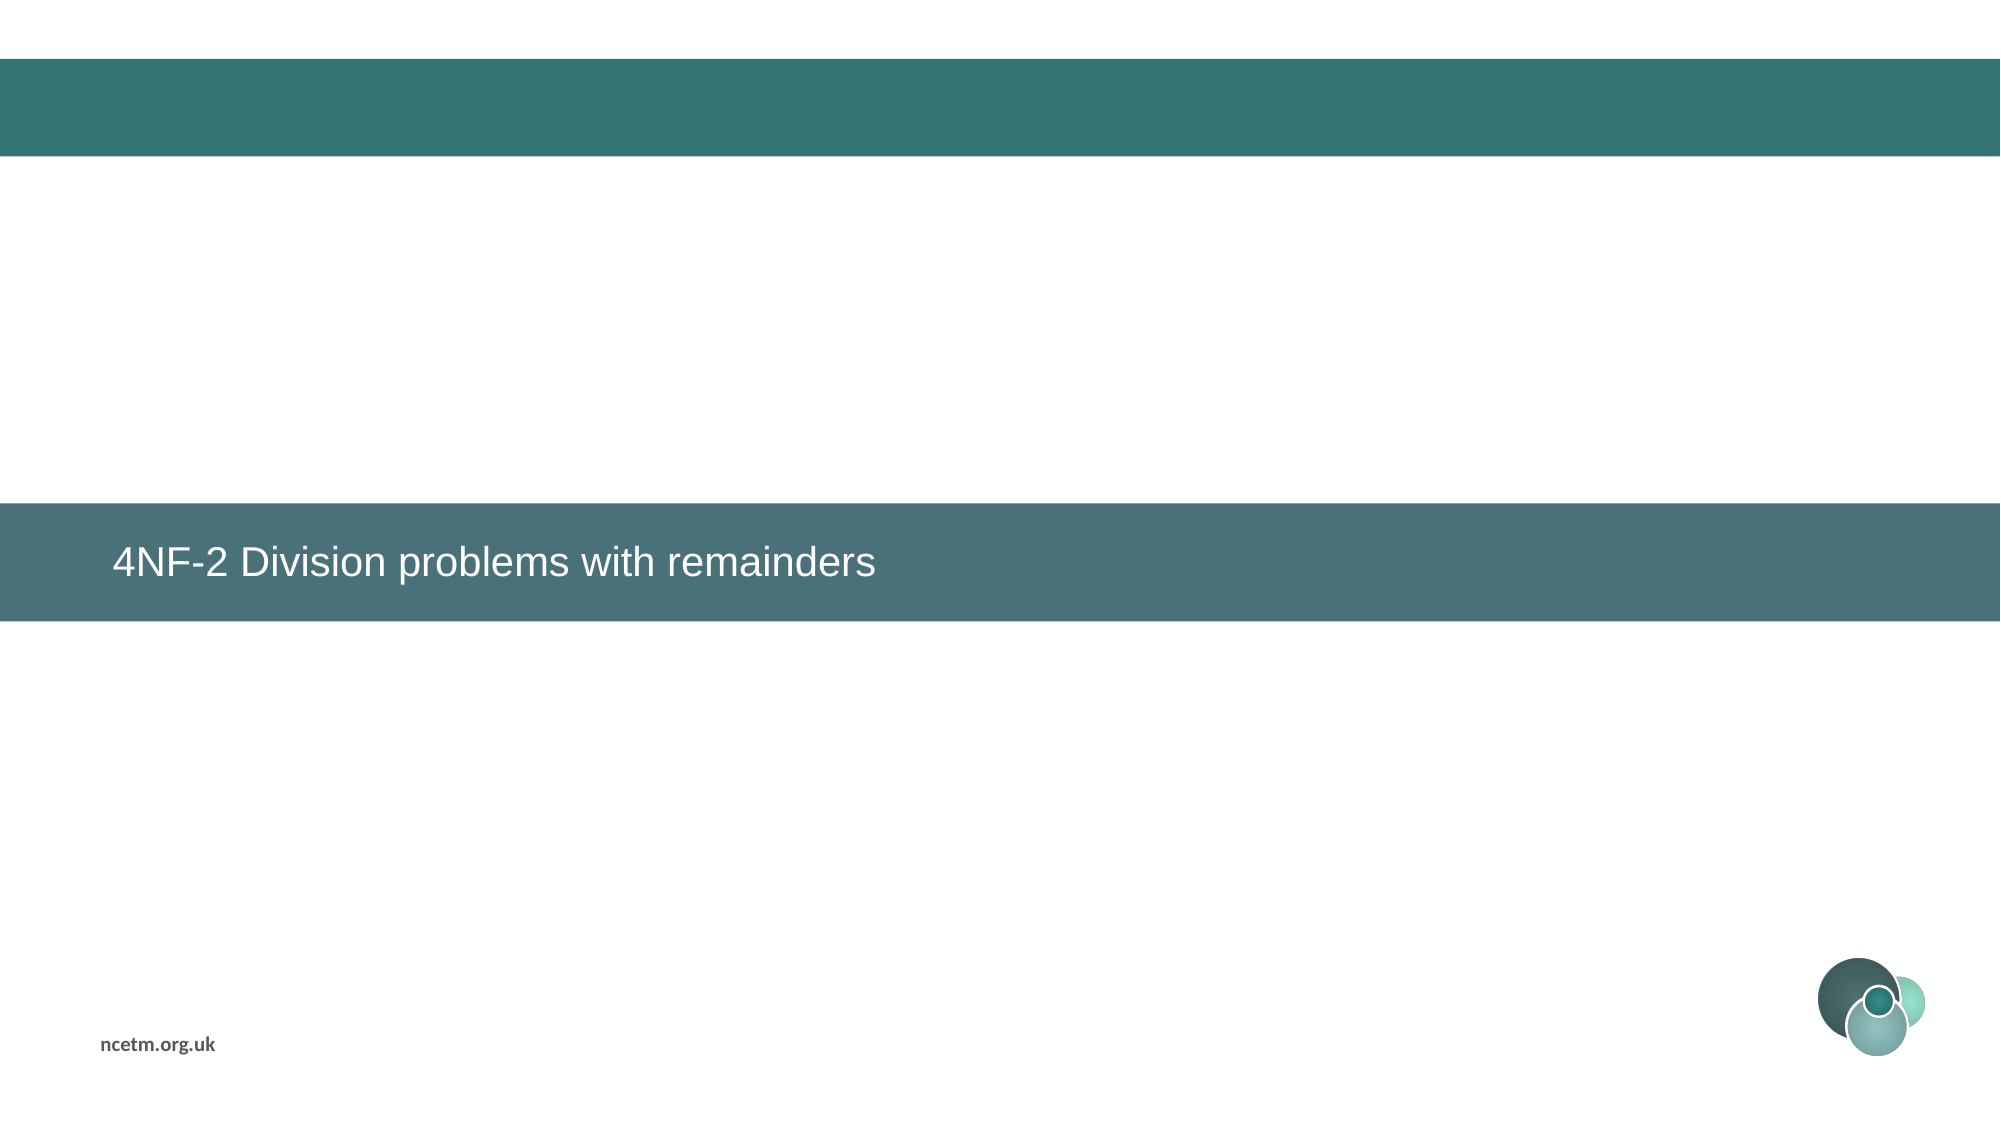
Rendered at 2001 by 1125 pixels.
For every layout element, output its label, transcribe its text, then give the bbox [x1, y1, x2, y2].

text_box [0, 503, 2000, 622]
picture [1818, 958, 1925, 1056]
text_box 4NF-2 Division problems with remainders [97, 527, 1945, 598]
